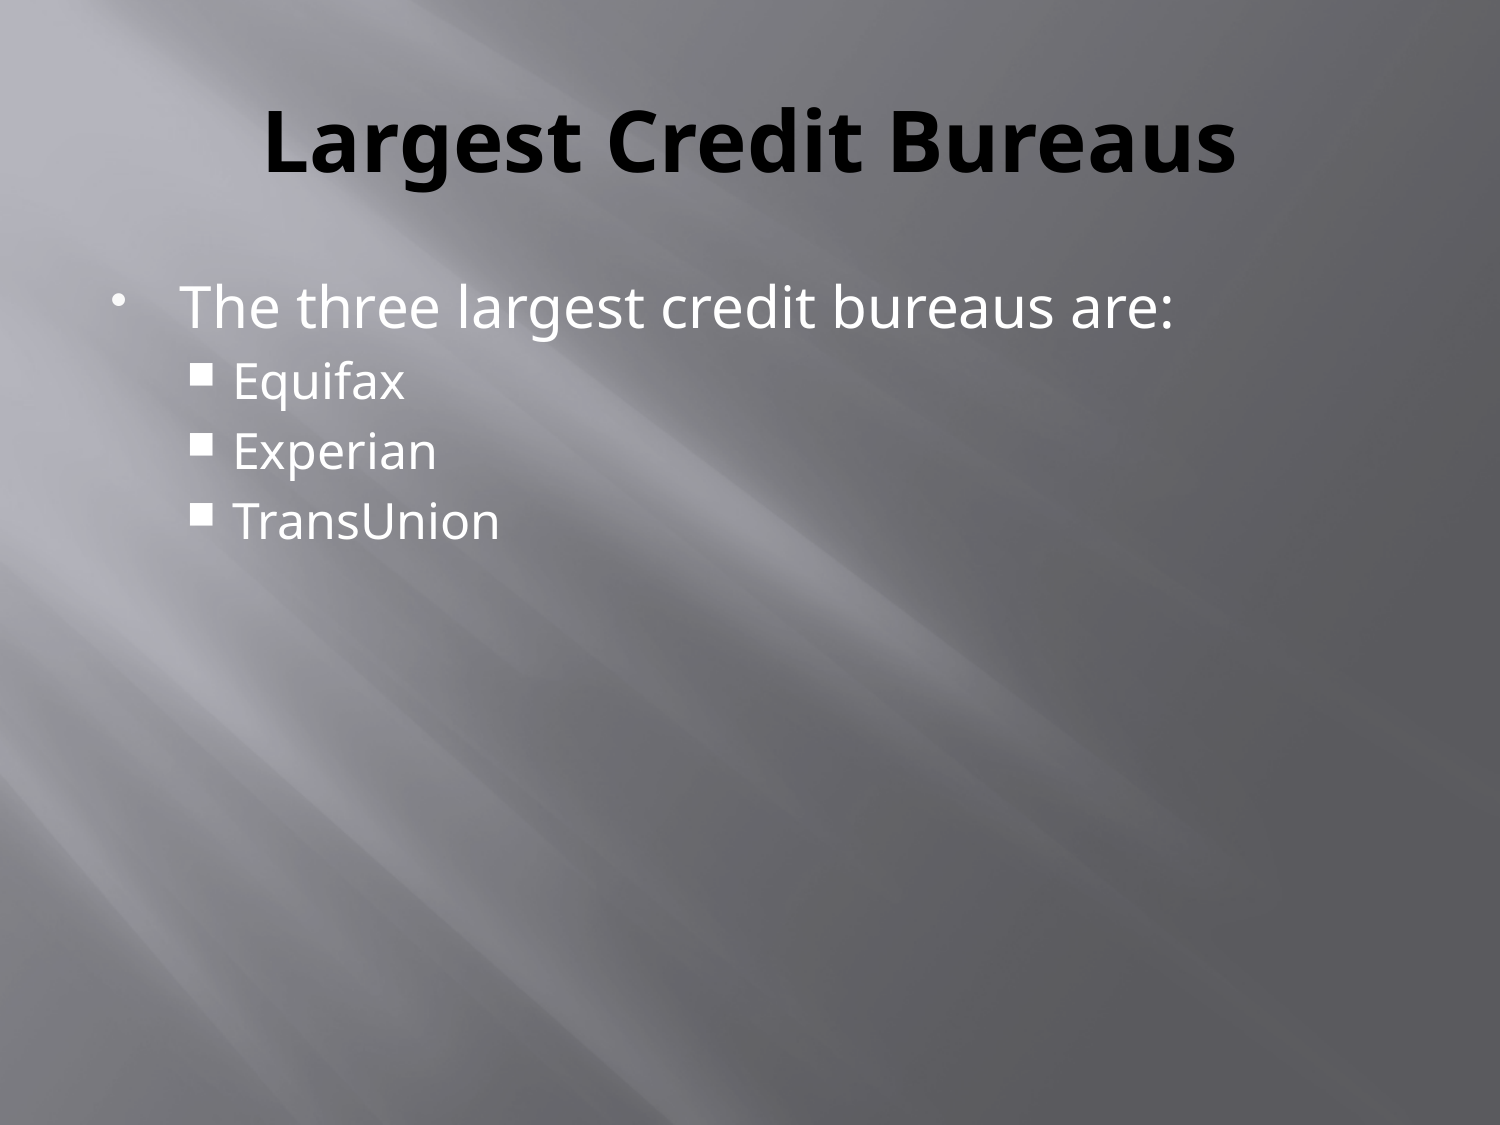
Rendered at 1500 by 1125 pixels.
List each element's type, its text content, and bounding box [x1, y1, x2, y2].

title Largest Credit Bureaus [75, 45, 1425, 233]
list The three largest credit bureaus are: Equifax Experian TransUnion [75, 262, 1425, 1035]
